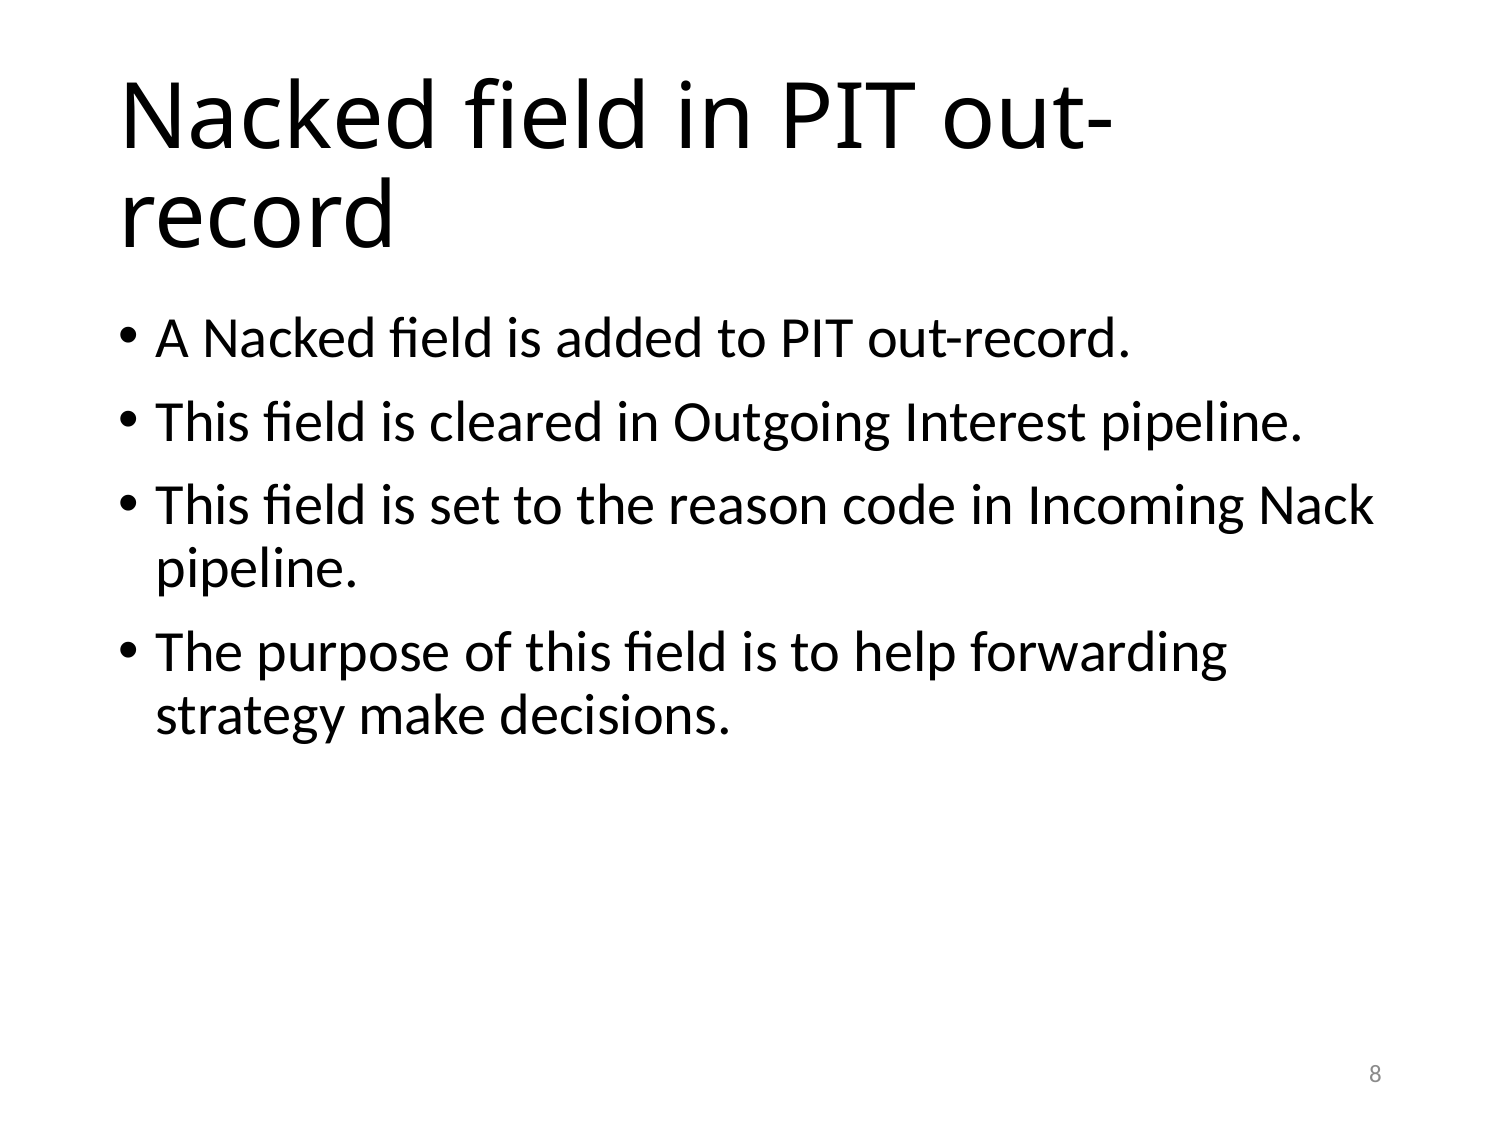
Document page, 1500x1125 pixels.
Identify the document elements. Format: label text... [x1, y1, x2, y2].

list A Nacked field is added to PIT out-record. This field is cleared in Outgoing Interest pipeline. This field is set to the reason code in Incoming Nack pipeline. The purpose of this field is to help forwarding strategy make decisions. [103, 299, 1397, 1014]
slide_number 8 [1059, 1042, 1397, 1103]
title Nacked field in PIT out-record [103, 59, 1397, 278]
